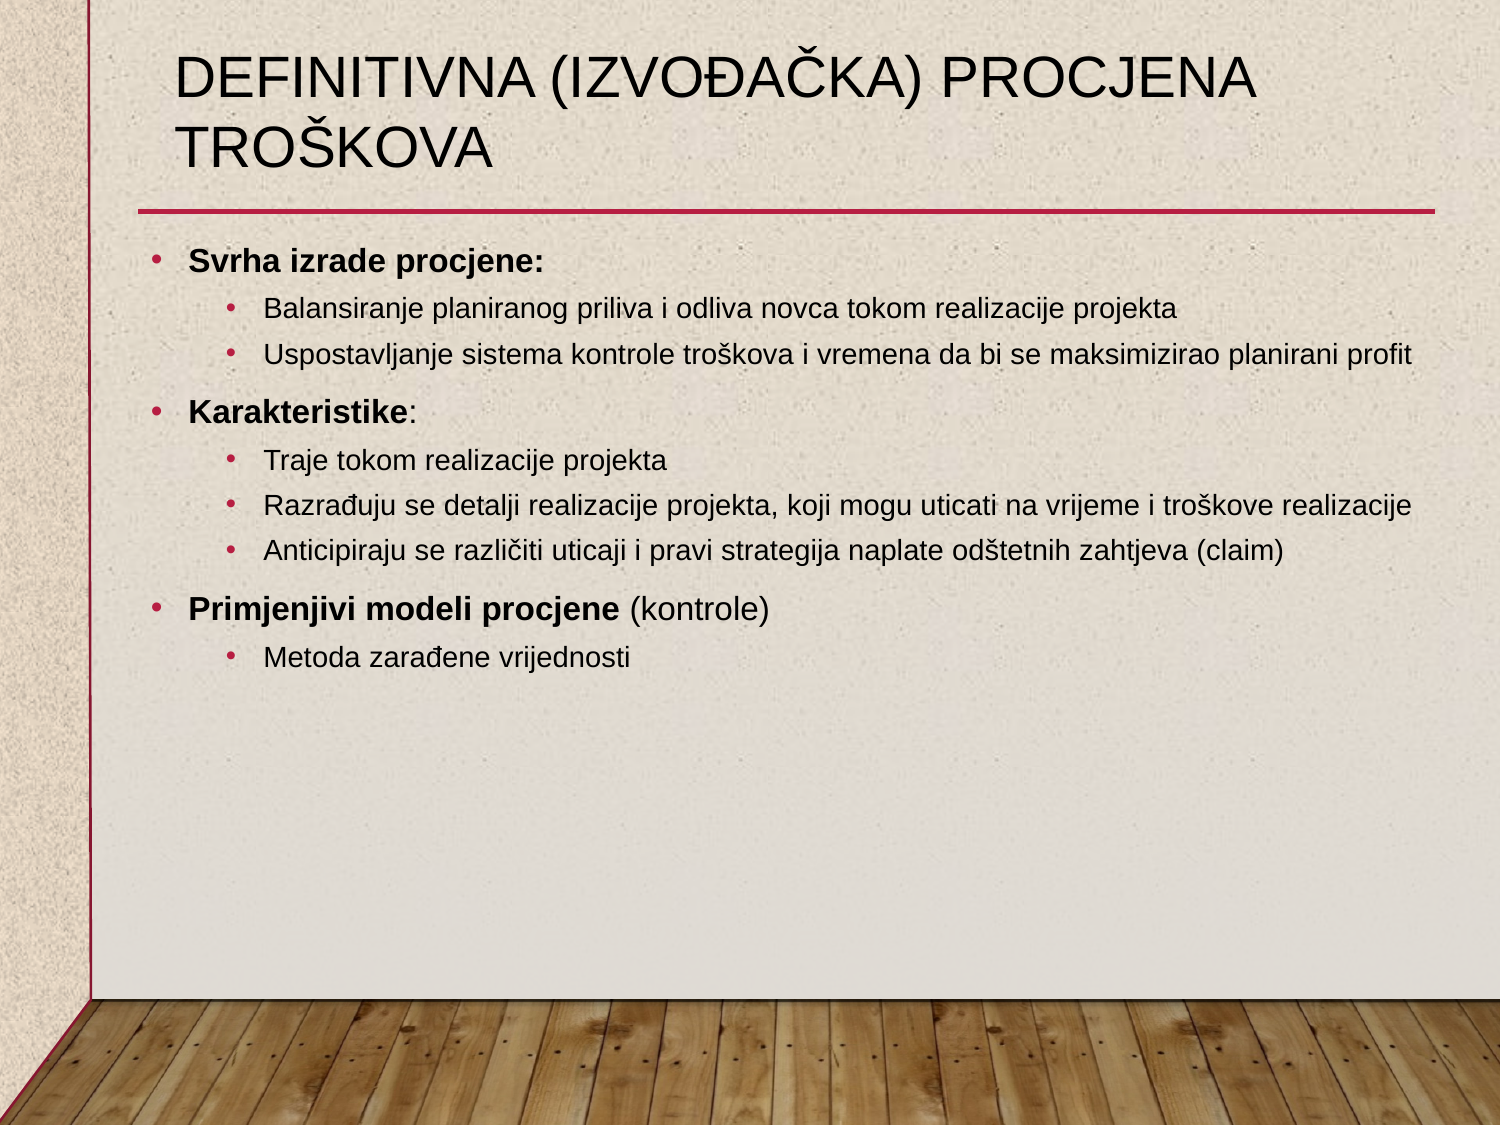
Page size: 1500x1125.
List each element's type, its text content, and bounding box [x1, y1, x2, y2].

title Definitivna (izvođačka) procjenA troškova [159, 32, 1412, 205]
list Svrha izrade procjene: Balansiranje planiranog priliva i odliva novca tokom realizacije projekta Uspostavljanje sistema kontrole troškova i vremena da bi se maksimizirao planirani profit Karakteristike: Traje tokom realizacije projekta Razrađuju se detalji realizacije projekta, koji mogu uticati na vrijeme i troškove realizacije Anticipiraju se različiti uticaji i pravi strategija naplate odštetnih zahtjeva (claim) Primjenjivi modeli procjene (kontrole) Metoda zarađene vrijednosti [135, 231, 1436, 953]
picture [0, 999, 1500, 1125]
picture [91, 0, 1500, 395]
